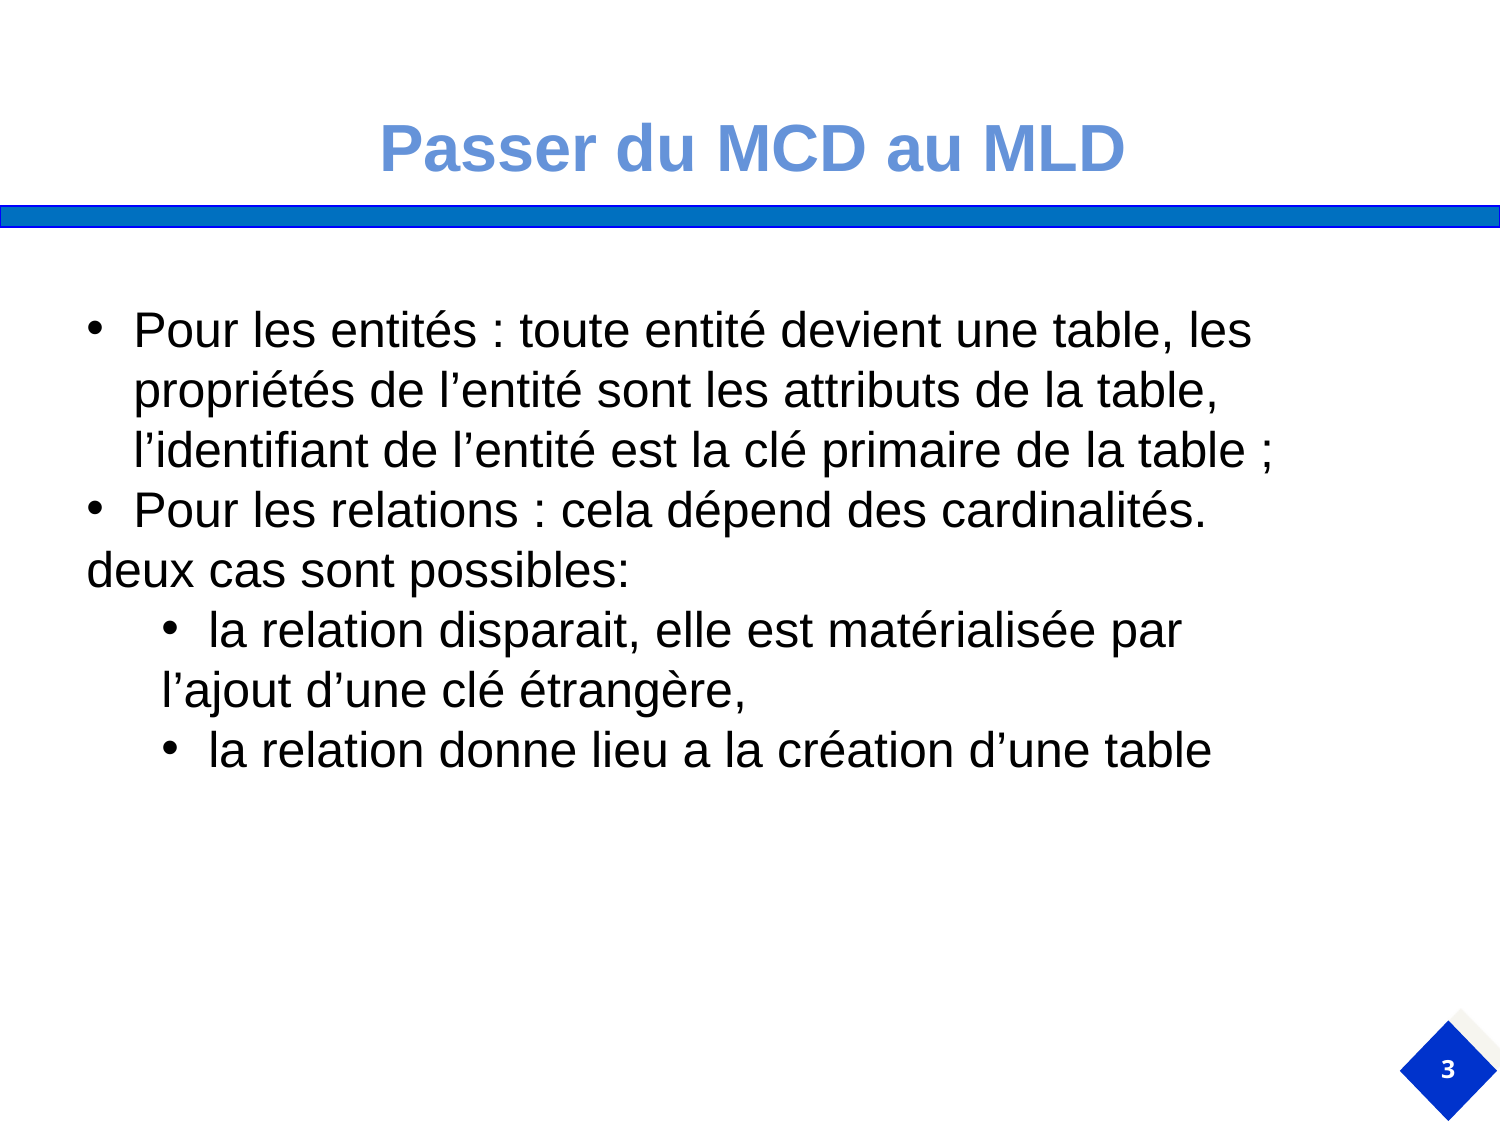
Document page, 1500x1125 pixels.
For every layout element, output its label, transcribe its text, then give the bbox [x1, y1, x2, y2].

text_box Passer du MCD au MLD [81, 11, 1425, 192]
text_box Pour les entités : toute entité devient une table, les propriétés de l’entité sont les attributs de la table, l’identifiant de l’entité est la clé primaire de la table ; Pour les relations : cela dépend des cardinalités. deux cas sont possibles: la relation disparait, elle est matérialisée par l’ajout d’une clé étrangère, la relation donne lieu a la création d’une table [71, 289, 1404, 785]
